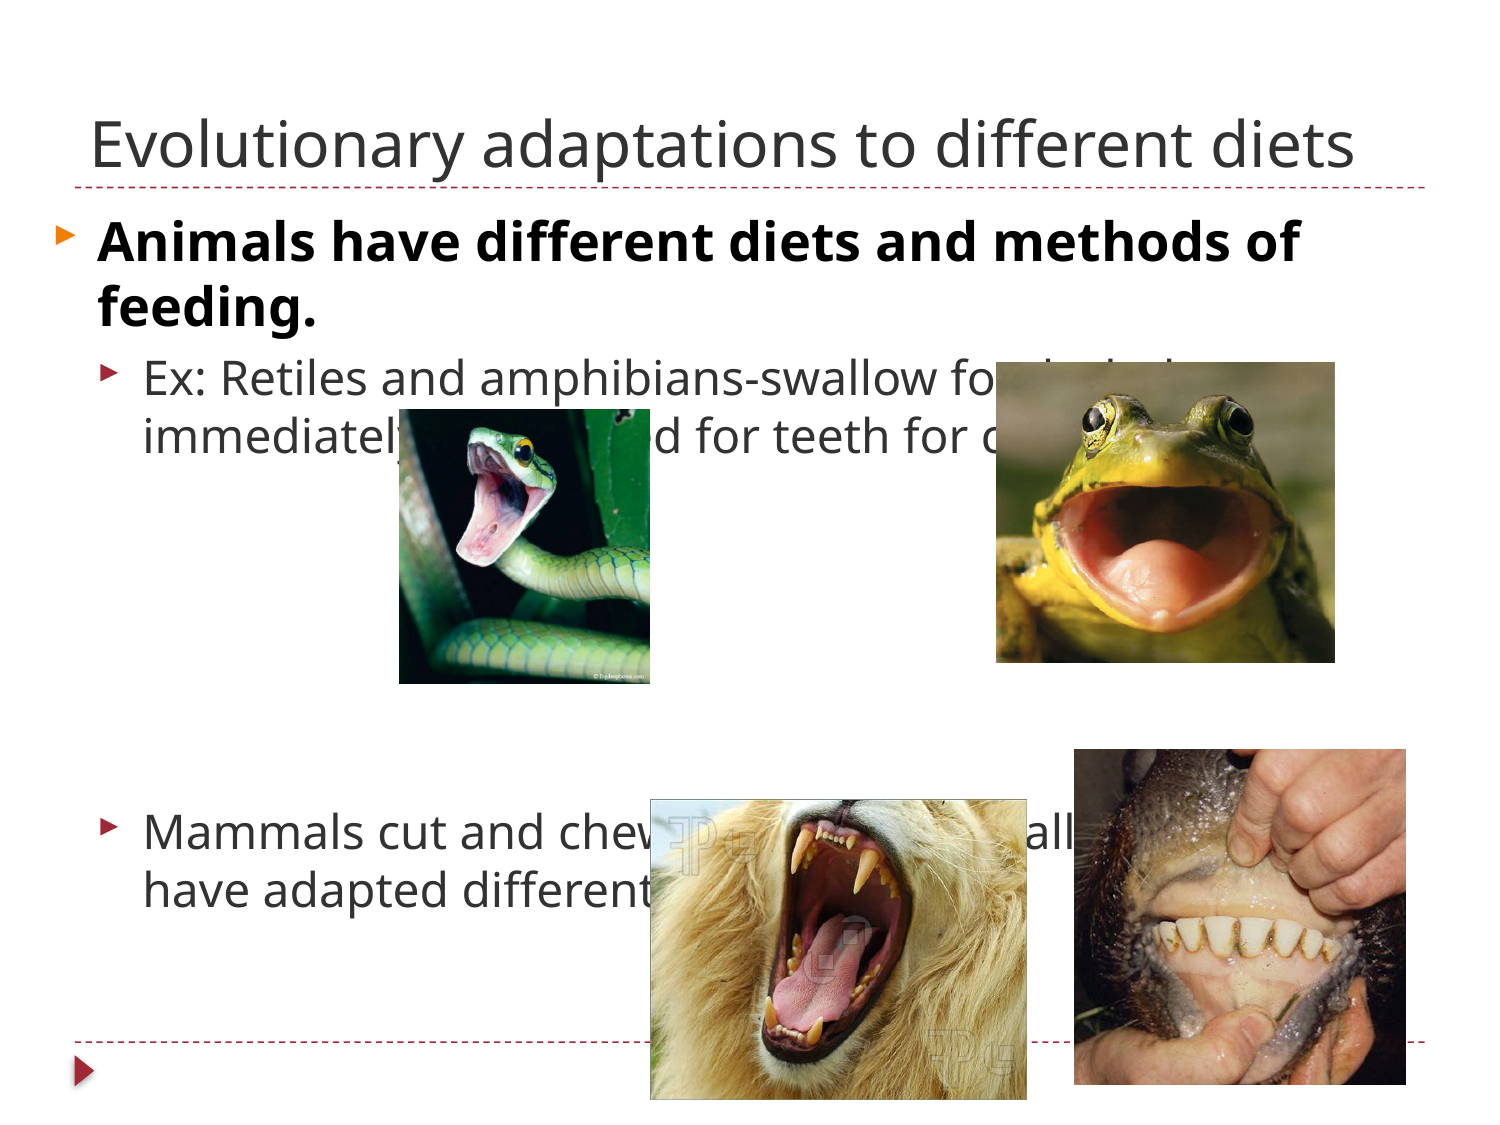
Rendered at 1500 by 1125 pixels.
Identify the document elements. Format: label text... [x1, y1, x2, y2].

picture [649, 799, 1027, 1100]
picture [1074, 749, 1406, 1085]
list Animals have different diets and methods of feeding. Ex: Retiles and amphibians-swallow food whole immediately so no need for teeth for chewing Mammals cut and chew food before swallowing and so have adapted different types of teeth [37, 200, 1463, 1010]
title Evolutionary adaptations to different diets [75, 24, 1425, 188]
picture [996, 362, 1335, 663]
picture [399, 409, 651, 685]
